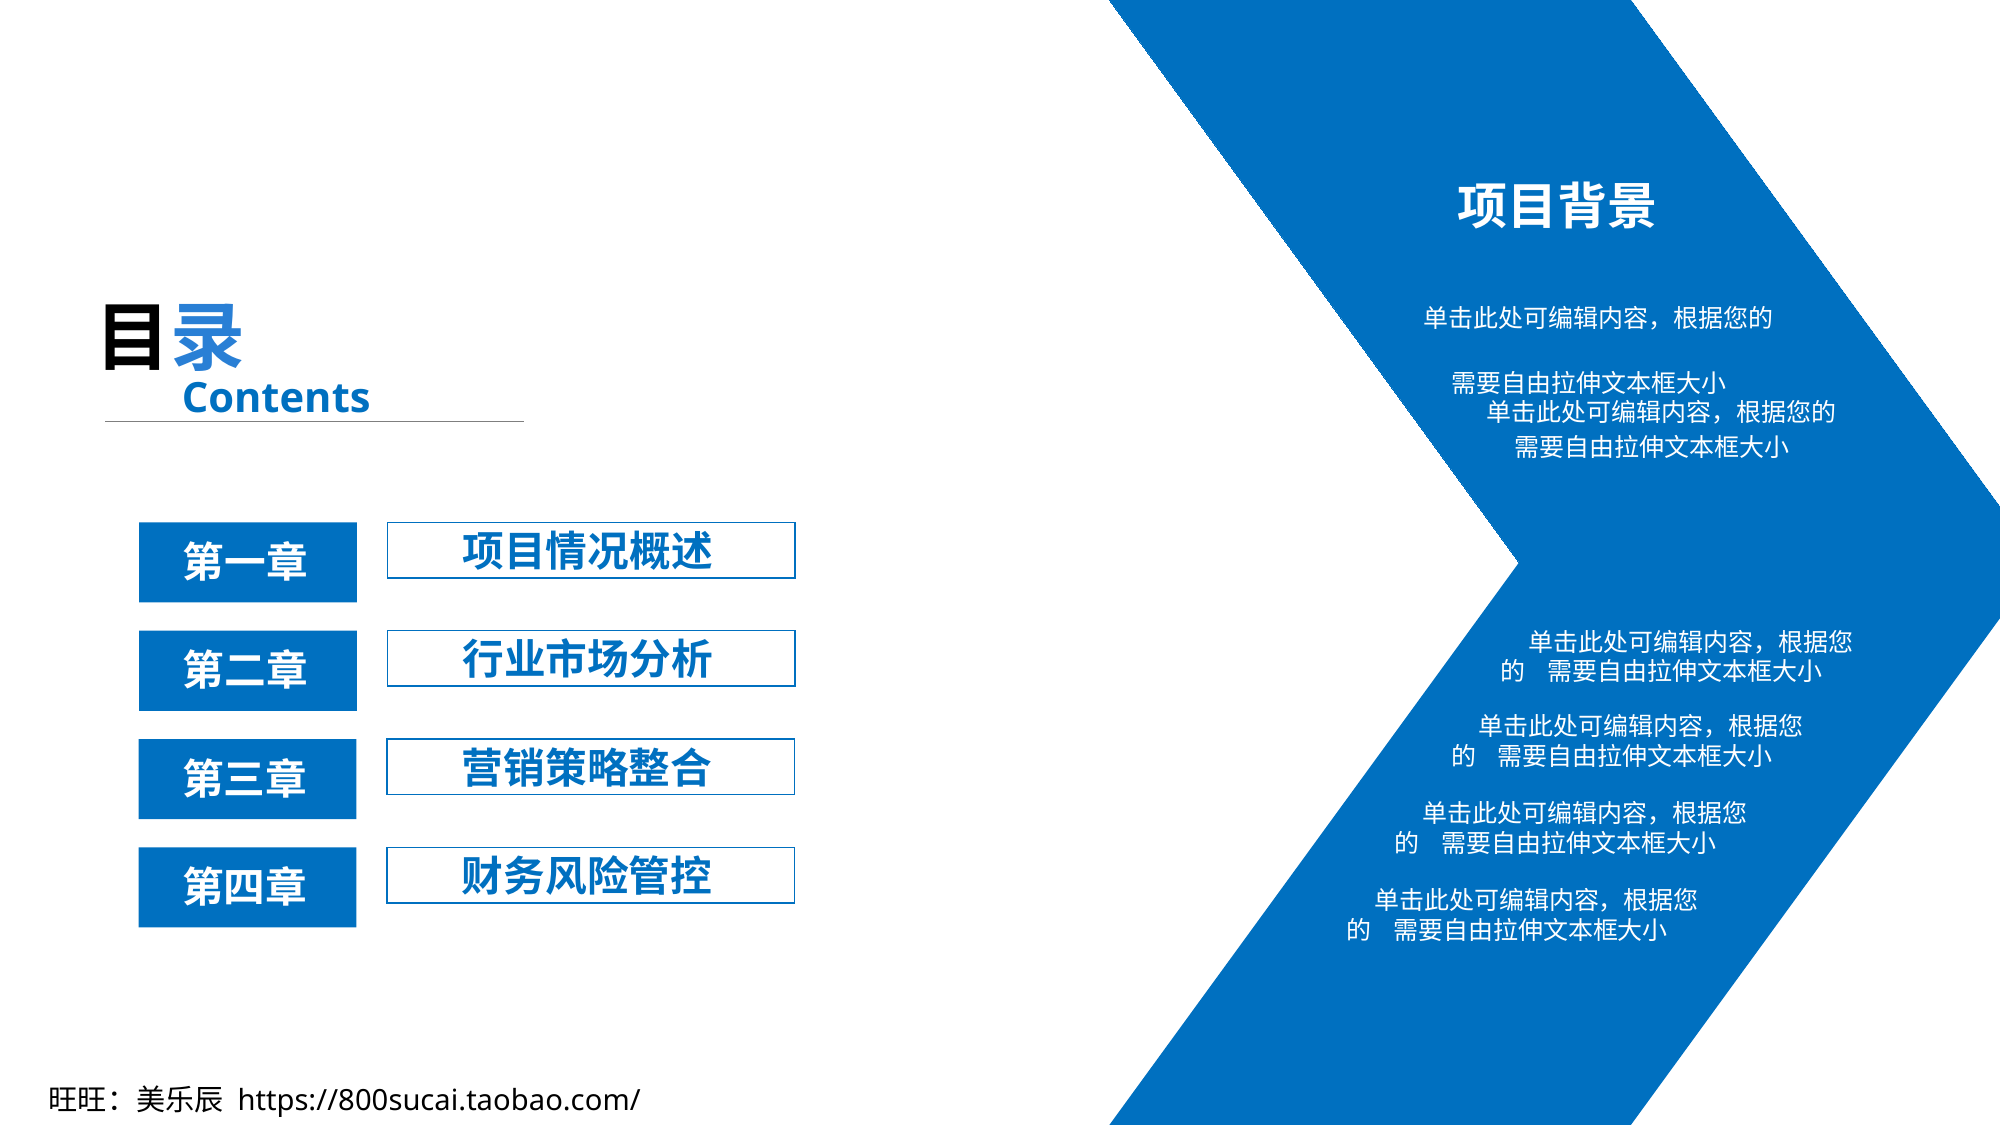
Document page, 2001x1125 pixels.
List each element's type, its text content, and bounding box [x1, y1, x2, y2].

text_box 第四章 [167, 853, 326, 919]
text_box [386, 739, 447, 795]
text_box 单击此处可编辑内容，根据您的 需要自由拉伸文本框大小 [1500, 625, 1862, 686]
text_box [138, 739, 357, 820]
text_box 单击此处可编辑内容，根据您的 需要自由拉伸文本框大小 [1346, 885, 1707, 946]
text_box 旺旺：美乐辰 https://800sucai.taobao.com/ [33, 1073, 657, 1124]
text_box 单击此处可编辑内容，根据您的 需要自由拉伸文本框大小 [1394, 797, 1756, 858]
text_box [386, 847, 447, 903]
text_box 财务风险管控 [447, 842, 902, 908]
text_box [138, 847, 357, 928]
text_box 单击此处可编辑内容，根据您的 需要自由拉伸文本框大小 [1423, 302, 1785, 398]
text_box 单击此处可编辑内容，根据您的 需要自由拉伸文本框大小 [1451, 710, 1812, 771]
text_box 项目情况概述 [447, 517, 903, 583]
text_box 单击此处可编辑内容，根据您的 需要自由拉伸文本框大小 [1486, 396, 1848, 462]
text_box [139, 630, 357, 711]
text_box 目录 [80, 281, 316, 387]
text_box 行业市场分析 [447, 625, 903, 691]
text_box [1109, 563, 2000, 1125]
text_box 第三章 [167, 745, 326, 810]
text_box 营销策略整合 [447, 734, 902, 799]
text_box [1109, 0, 2000, 563]
text_box 第二章 [167, 636, 326, 702]
text_box Contents [167, 363, 402, 420]
text_box 第一章 [167, 528, 326, 594]
text_box [139, 522, 357, 603]
text_box 项目背景 [1443, 167, 1707, 243]
text_box [387, 630, 447, 687]
text_box [387, 522, 447, 578]
